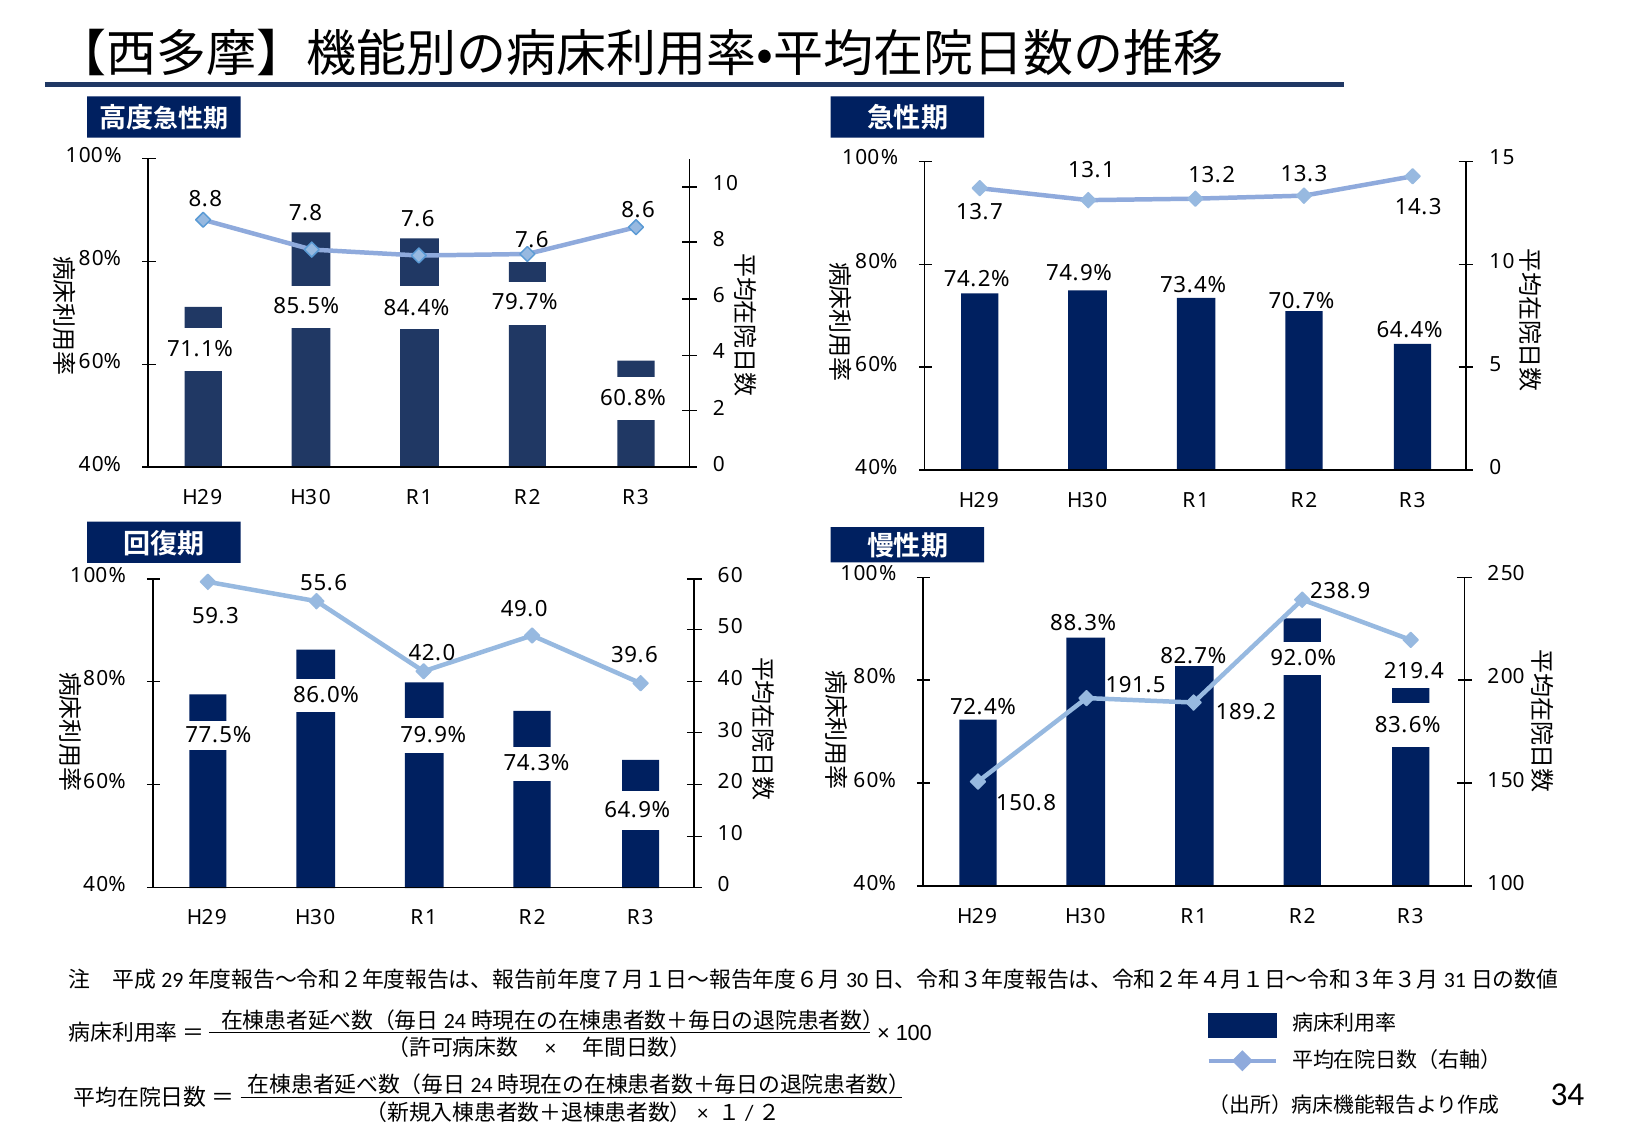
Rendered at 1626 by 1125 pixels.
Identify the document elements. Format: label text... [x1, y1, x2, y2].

picture [44, 132, 783, 543]
picture [822, 551, 1561, 963]
picture [49, 552, 788, 965]
text_box 高度急性期 [86, 95, 242, 132]
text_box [44, 1070, 939, 1125]
text_box （出所）病床機能報告より作成 [1194, 1084, 1569, 1125]
slide_number 33 [1233, 1062, 1600, 1123]
text_box 注 平成29年度報告～令和２年度報告は、報告前年度７月１日～報告年度６月30日、令和３年度報告は、令和２年４月１日～令和３年３月31日の数値 [68, 965, 1585, 993]
picture [1193, 1005, 1519, 1077]
text_box 回復期 [86, 543, 242, 552]
text_box 急性期 [830, 95, 985, 135]
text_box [69, 1005, 962, 1062]
text_box 慢性期 [830, 546, 985, 551]
title 【西多摩】機能別の病床利用率・平均在院日数の推移 [44, 13, 1344, 82]
picture [821, 135, 1559, 546]
